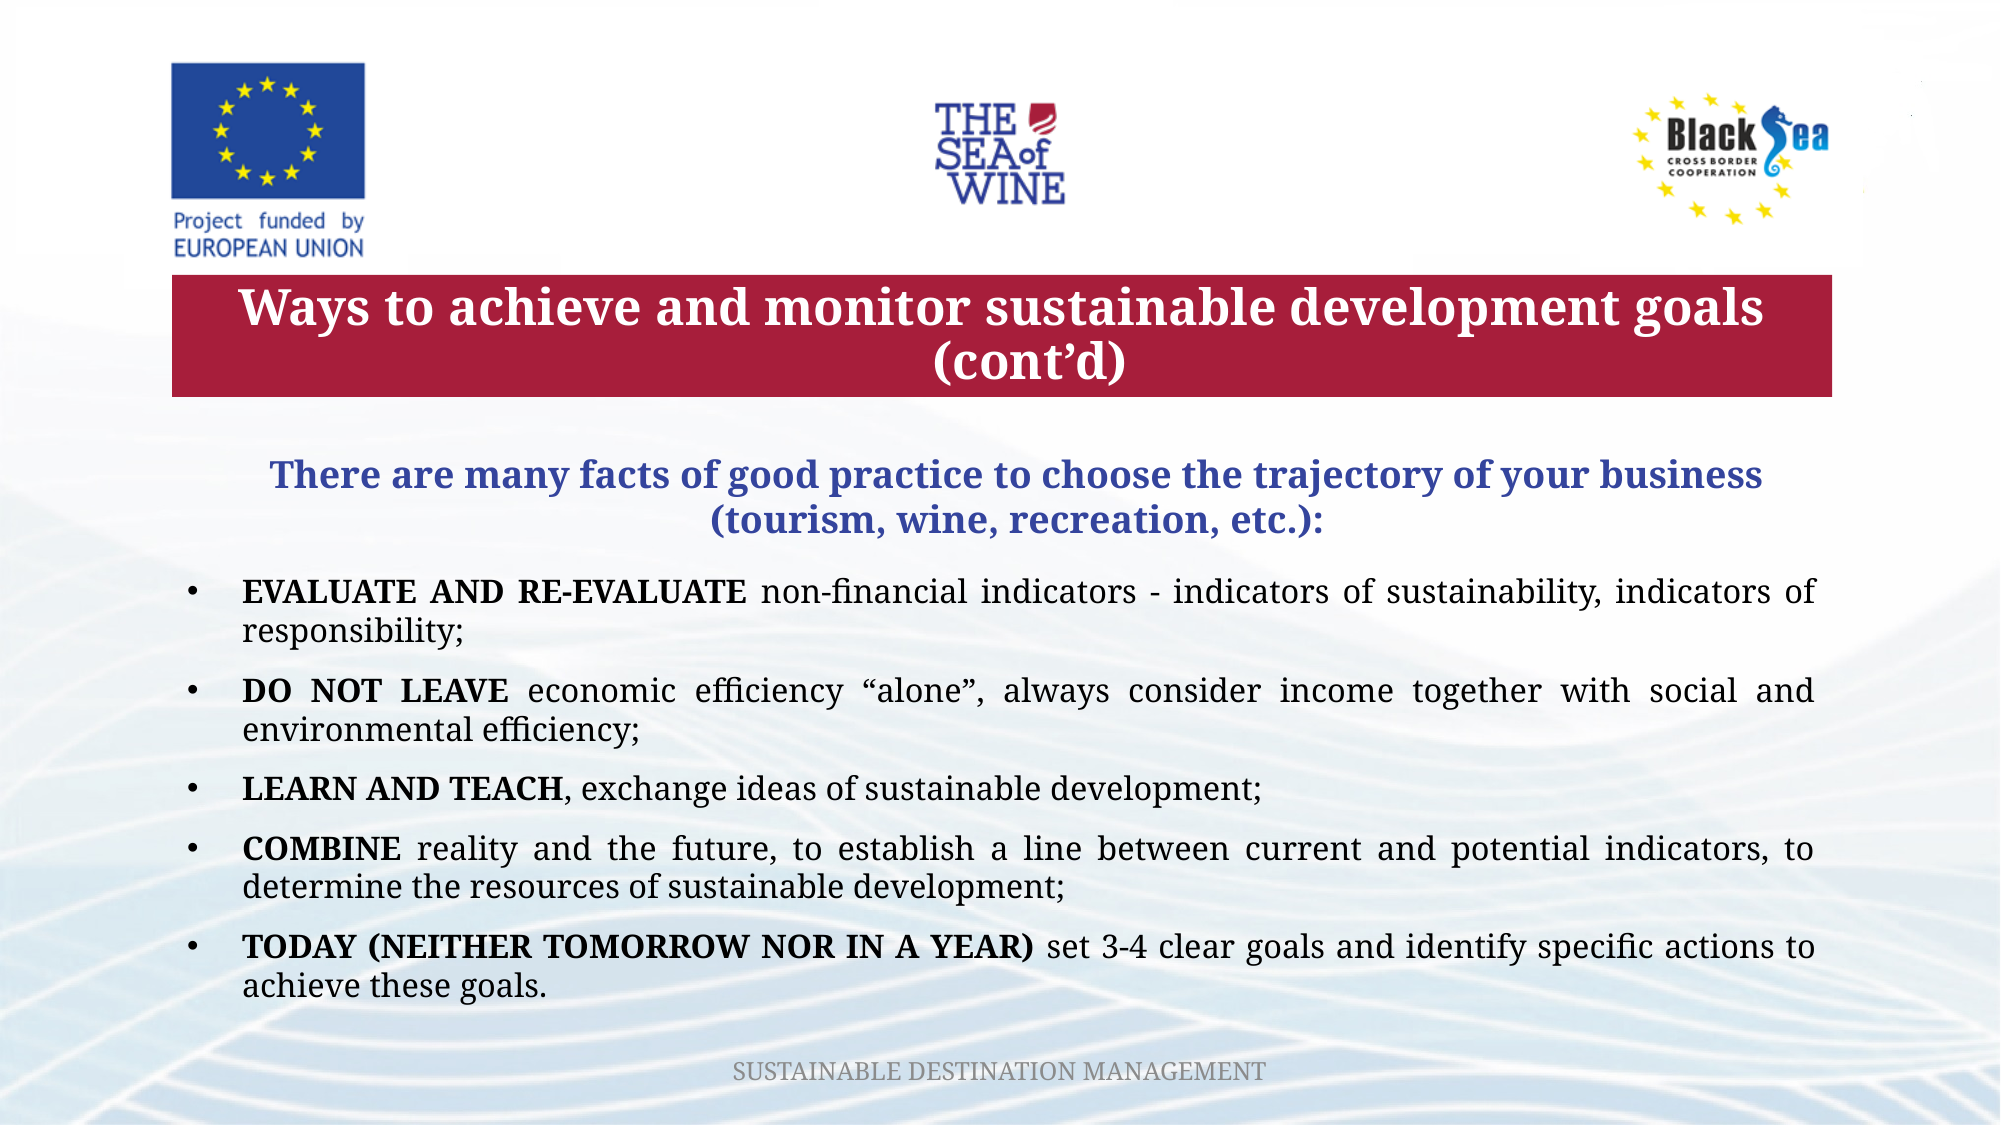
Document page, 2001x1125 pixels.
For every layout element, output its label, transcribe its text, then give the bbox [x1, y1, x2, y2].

picture [0, 0, 2001, 1125]
footer SUSTAINABLE DESTINATION MANAGEMENT [662, 1042, 1338, 1103]
list evaluate and re-evaluate non-financial indicators - indicators of sustainability, indicators of responsibility; do not leave economic efficiency “alone”, always consider income together with social and environmental efficiency; learn and teach, exchange ideas of sustainable development; combine reality and the future, to establish a line between current and potential indicators, to determine the resources of sustainable development; today (neither tomorrow nor in a year) set 3-4 clear goals and identify specific actions to achieve these goals. [172, 561, 1833, 1014]
text_box Ways to achieve and monitor sustainable development goals (cont’d) [172, 274, 1833, 397]
text_box There are many facts of good practice to choose the trajectory of your business (tourism, wine, recreation, etc.): [192, 444, 1843, 549]
